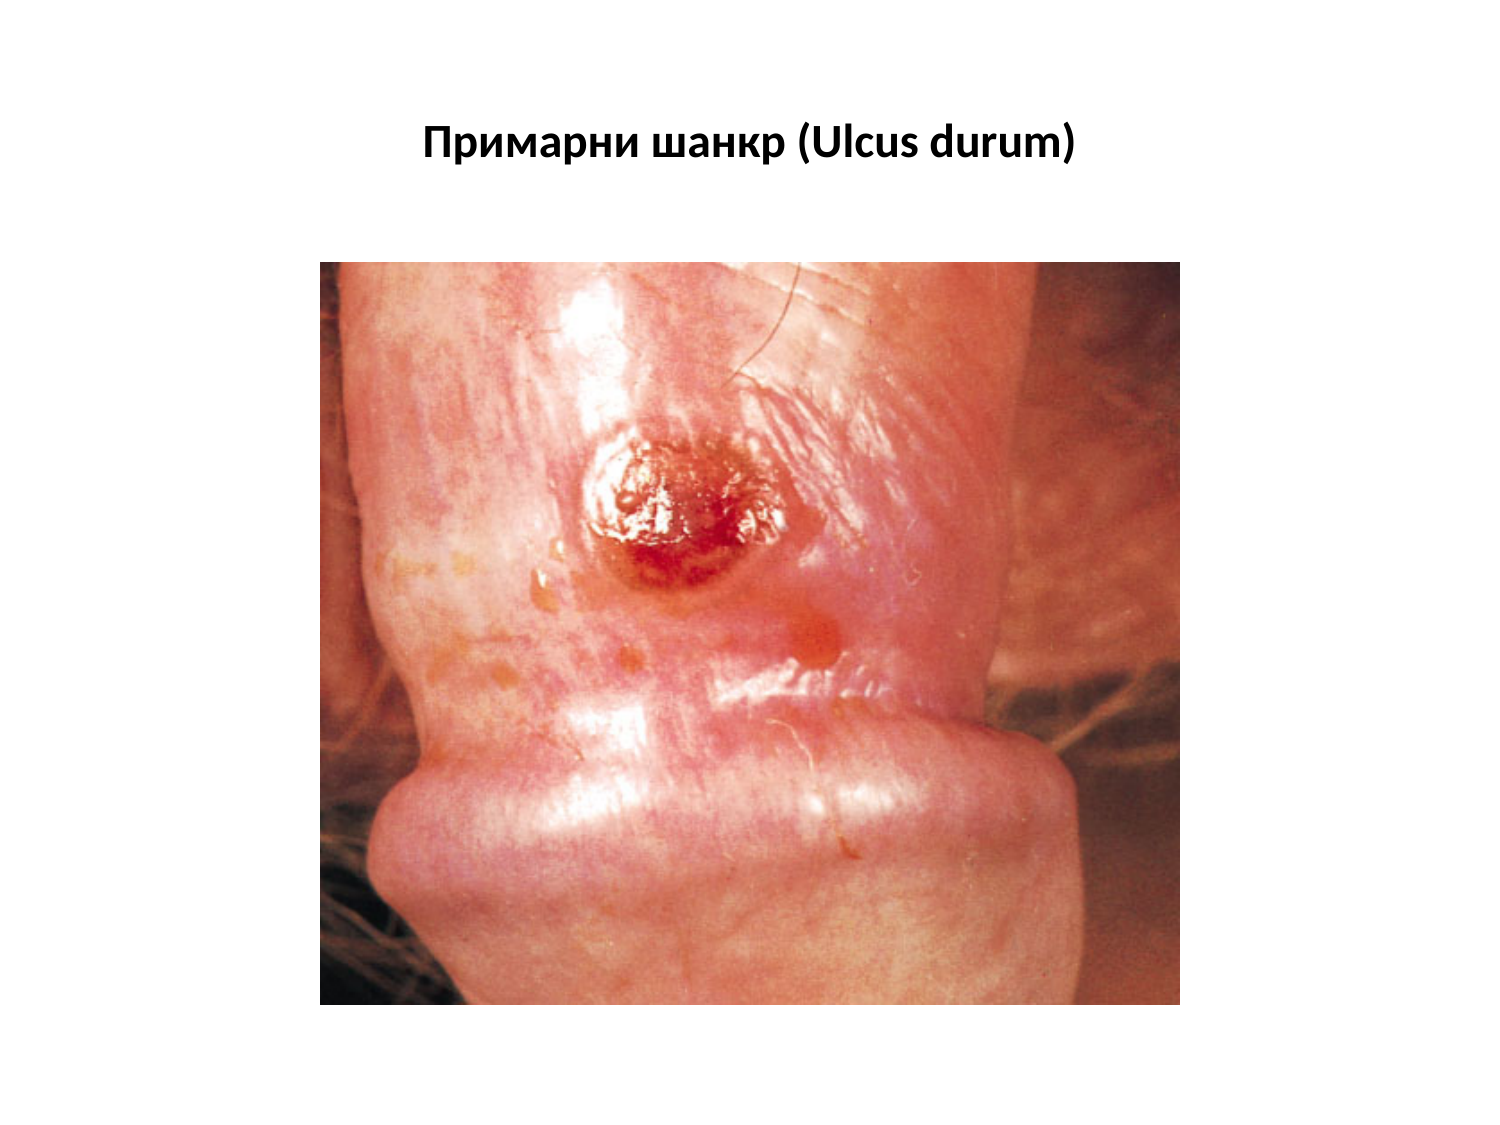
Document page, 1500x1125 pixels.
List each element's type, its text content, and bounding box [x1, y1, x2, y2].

title Примарни шанкр (Ulcus durum) [75, 45, 1425, 233]
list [320, 262, 1180, 1006]
